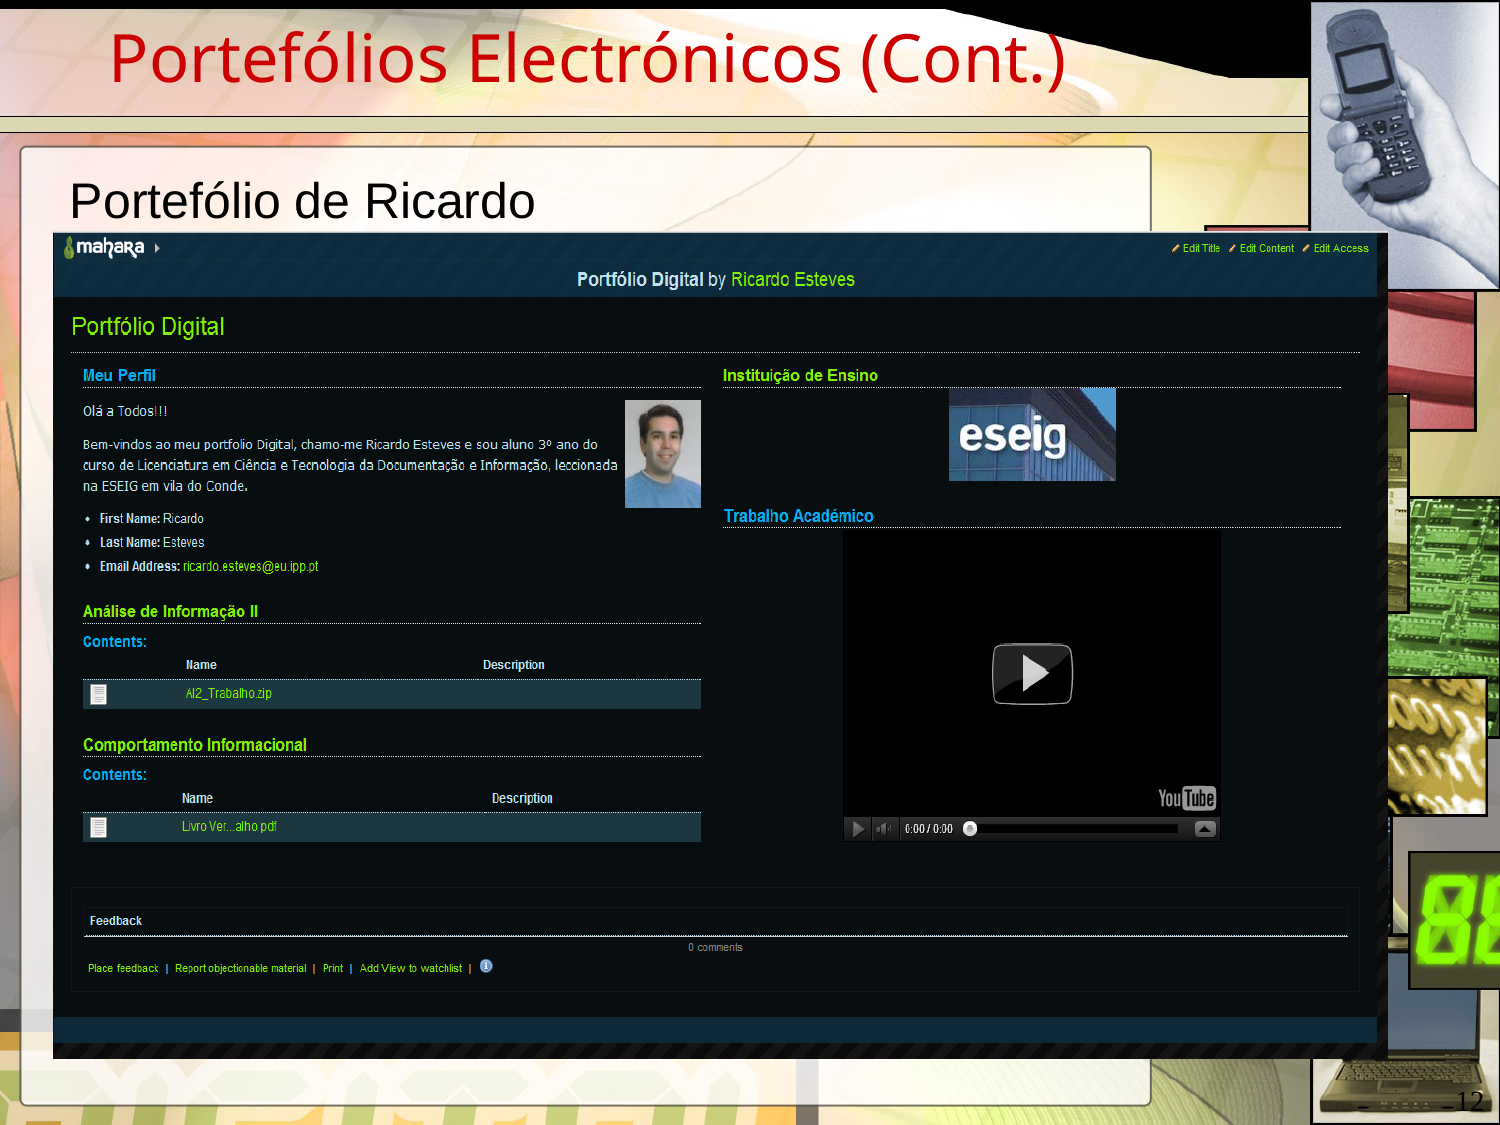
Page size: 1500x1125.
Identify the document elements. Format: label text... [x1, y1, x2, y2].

text_box Portefólio de Ricardo [41, 160, 1182, 1076]
picture [0, 0, 1500, 1125]
slide_number 12 [1187, 1074, 1500, 1125]
title Portefólios Electrónicos (Cont.) [0, 0, 1178, 113]
